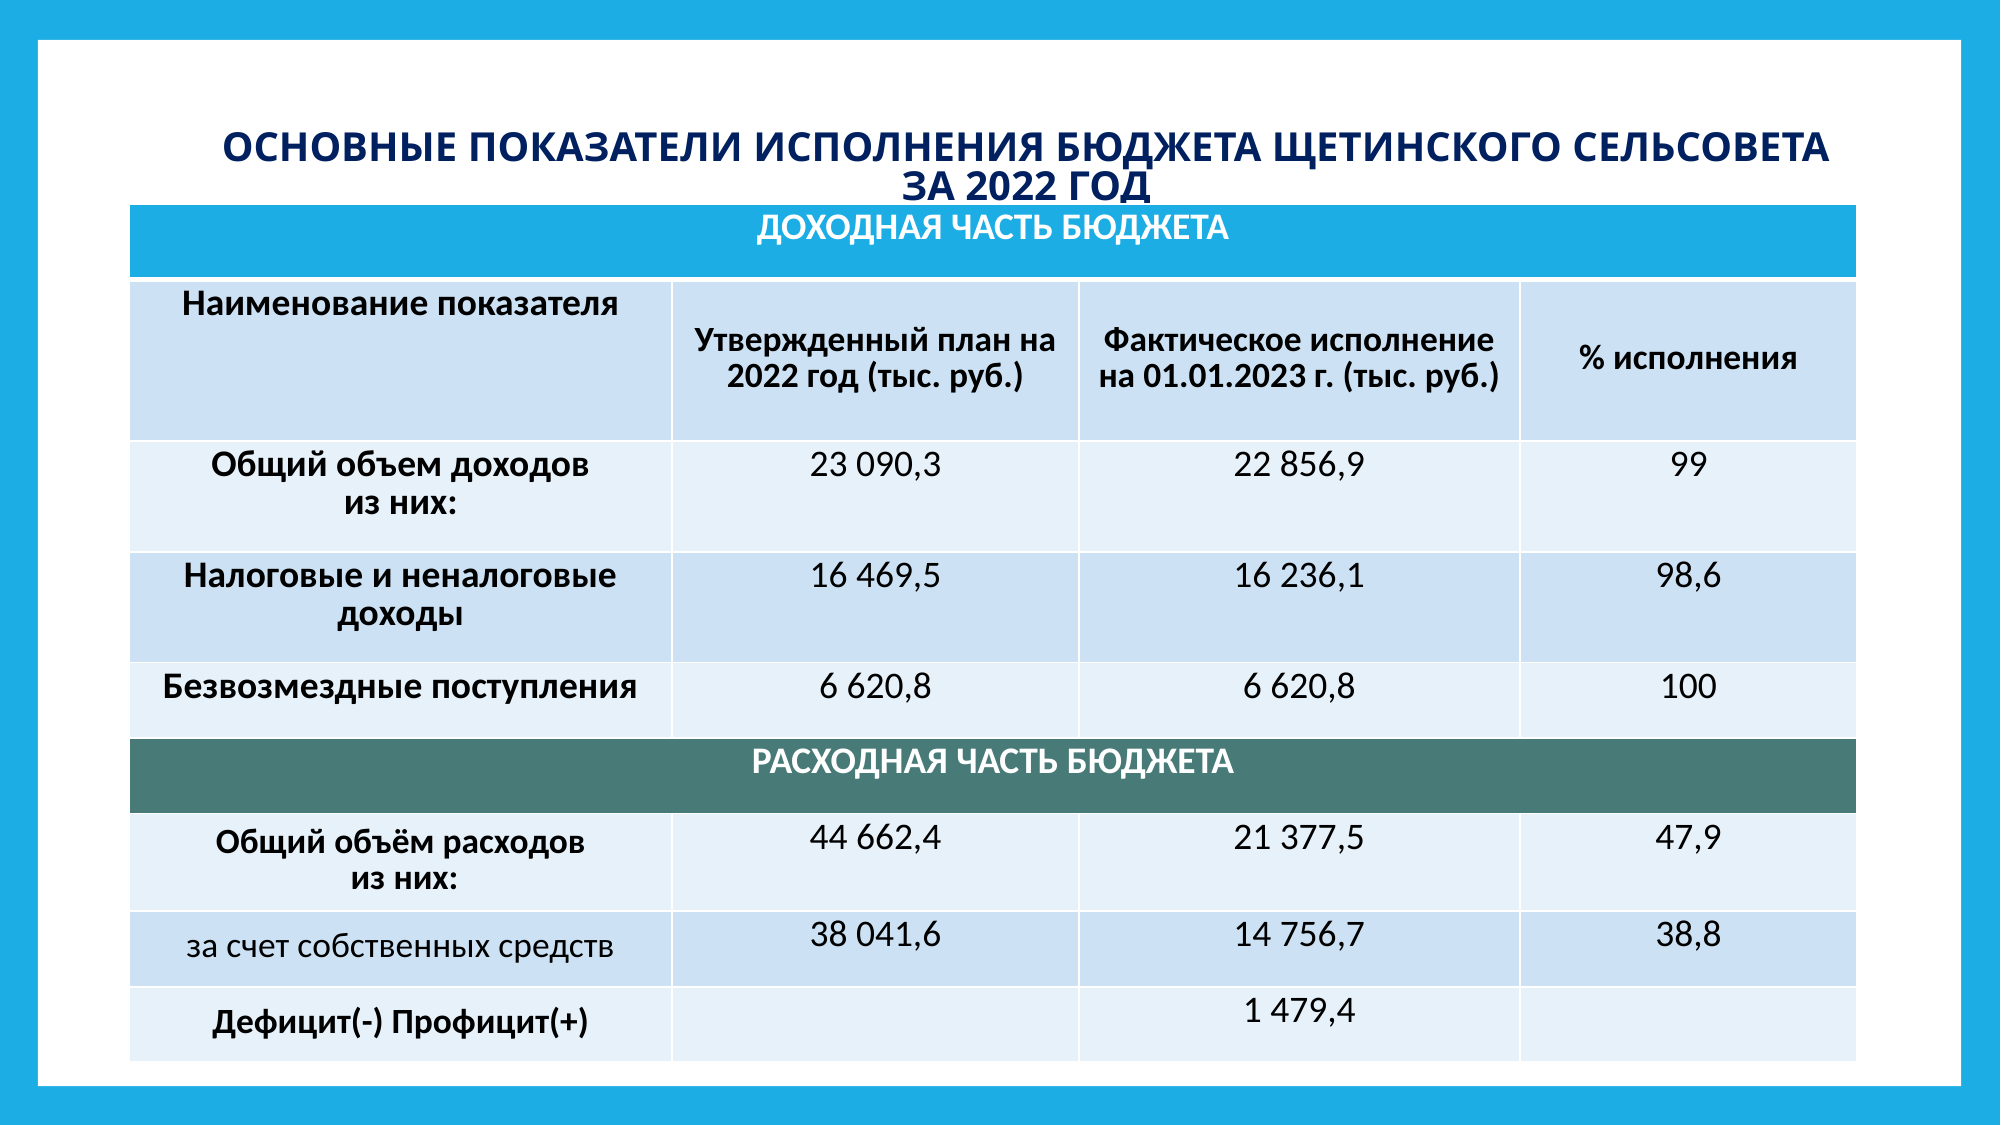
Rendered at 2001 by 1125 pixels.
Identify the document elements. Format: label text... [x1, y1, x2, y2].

table_cell 44 662,4 [673, 814, 1078, 910]
table_cell Фактическое исполнение на 01.01.2023 г. (тыс. руб.) [1080, 282, 1519, 440]
title Основные показатели исполнения бюджета Щетинского сельсовета за 2022 год [136, 49, 1862, 264]
table_cell 22 856,9 [1080, 442, 1519, 551]
table_cell 99 [1521, 442, 1856, 551]
table_cell 16 469,5 [673, 553, 1078, 662]
table_cell 98,6 [1521, 553, 1856, 662]
table_cell % исполнения [1521, 282, 1856, 440]
table_cell 21 377,5 [1080, 814, 1519, 910]
table_cell 23 090,3 [673, 442, 1078, 551]
table_cell [1521, 988, 1856, 1061]
table_cell 16 236,1 [1080, 553, 1519, 662]
table_cell Дефицит(-) Профицит(+) [130, 988, 671, 1061]
table_cell 100 [1521, 663, 1856, 737]
table_cell 38 041,6 [673, 912, 1078, 986]
table_cell РАСХОДНАЯ ЧАСТЬ БЮДЖЕТА [130, 739, 1856, 813]
table_cell [673, 988, 1078, 1061]
table_cell 14 756,7 [1080, 912, 1519, 986]
table_cell Наименование показателя [130, 282, 671, 440]
table_cell 6 620,8 [1080, 663, 1519, 737]
table_cell 6 620,8 [673, 663, 1078, 737]
table_header ДОХОДНАЯ ЧАСТЬ БЮДЖЕТА [130, 205, 1856, 277]
table_cell 38,8 [1521, 912, 1856, 986]
table_cell Утвержденный план на 2022 год (тыс. руб.) [673, 282, 1078, 440]
table_cell Безвозмездные поступления [130, 663, 671, 737]
table_cell за счет собственных средств [130, 912, 671, 986]
table_cell Общий объем доходов из них: [130, 442, 671, 551]
table_cell Общий объём расходов из них: [130, 814, 671, 910]
table_cell 1 479,4 [1080, 988, 1519, 1061]
table_cell 47,9 [1521, 814, 1856, 910]
table_cell Налоговые и неналоговые доходы [130, 553, 671, 662]
